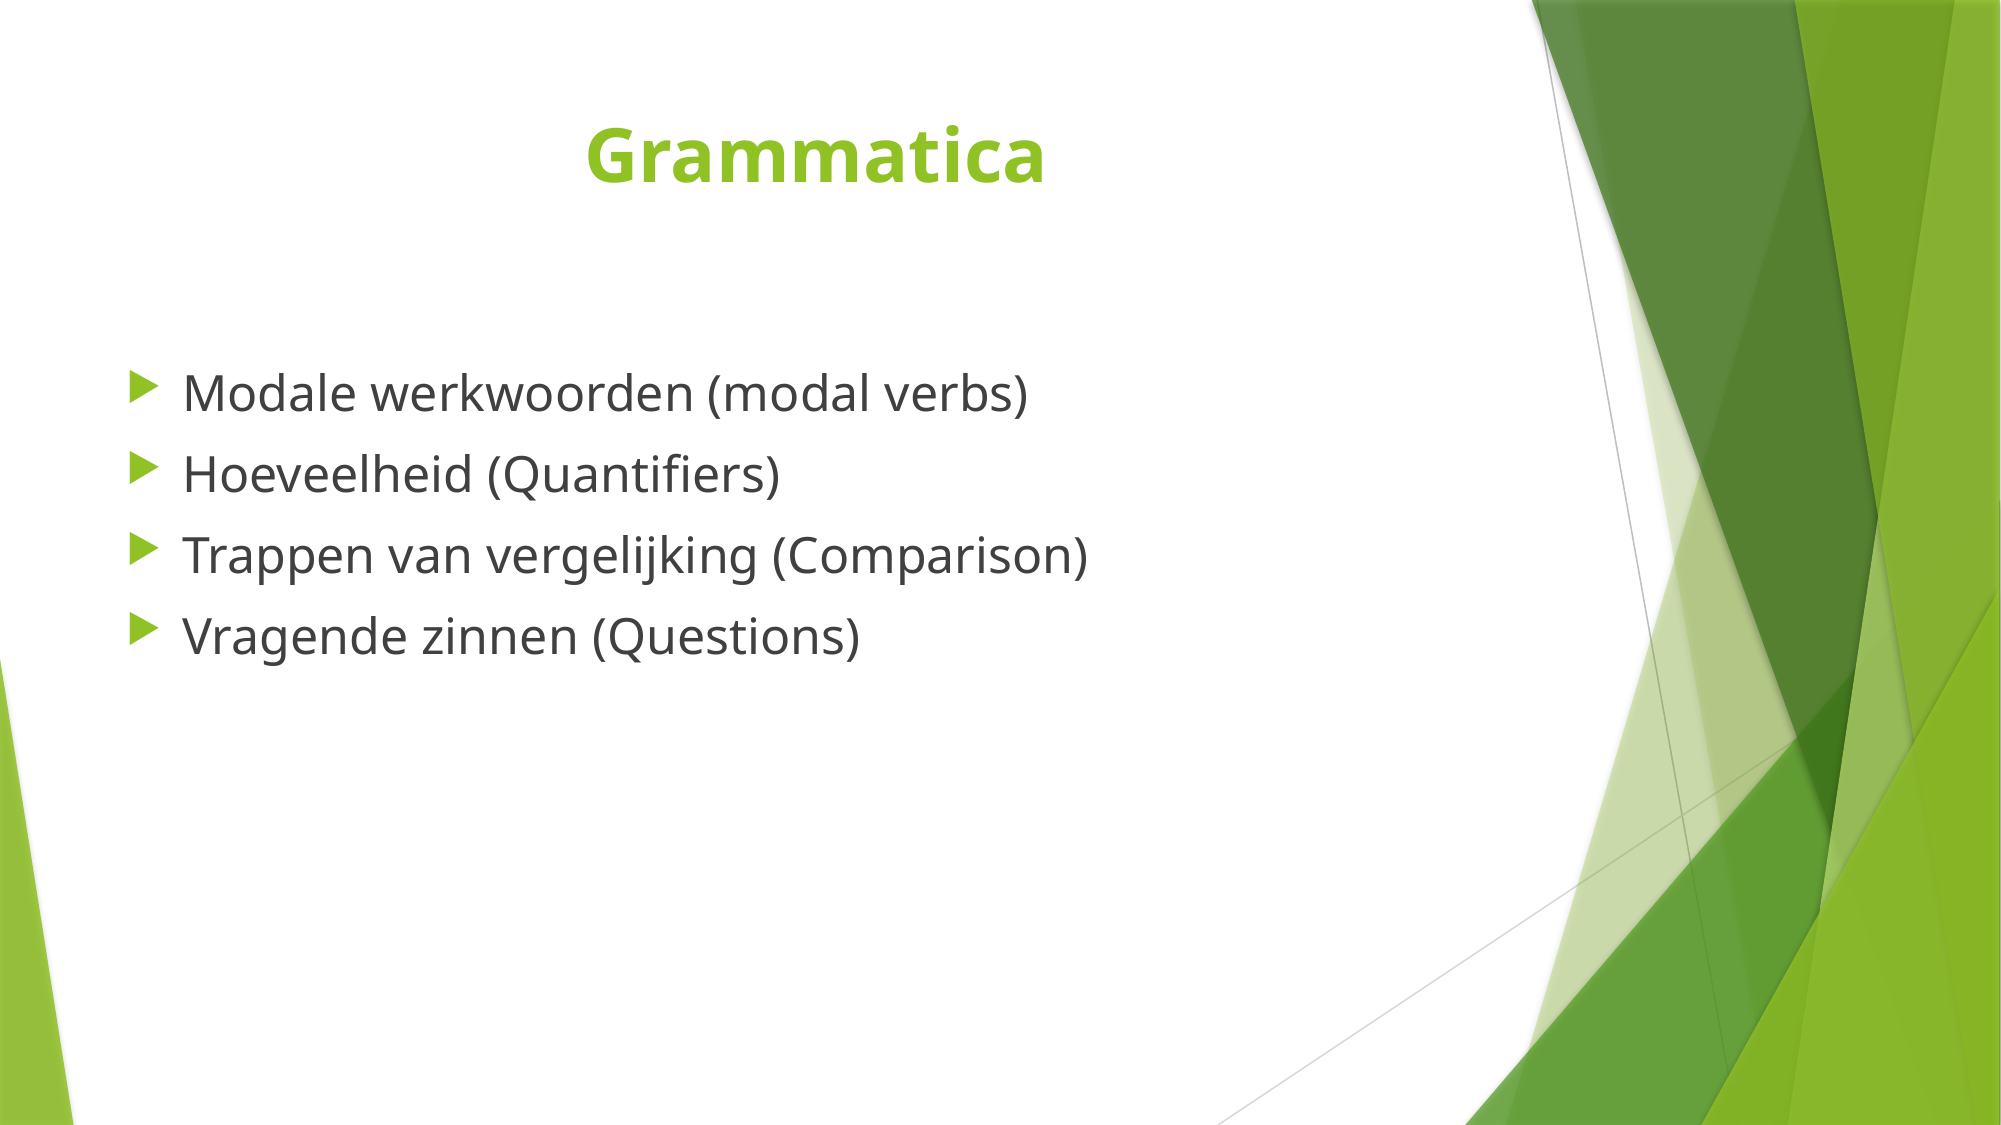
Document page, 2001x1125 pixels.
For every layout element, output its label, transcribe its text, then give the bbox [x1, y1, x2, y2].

title Grammatica [111, 99, 1522, 317]
list Modale werkwoorden (modal verbs) Hoeveelheid (Quantifiers) Trappen van vergelijking (Comparison) Vragende zinnen (Questions) [111, 354, 1522, 992]
